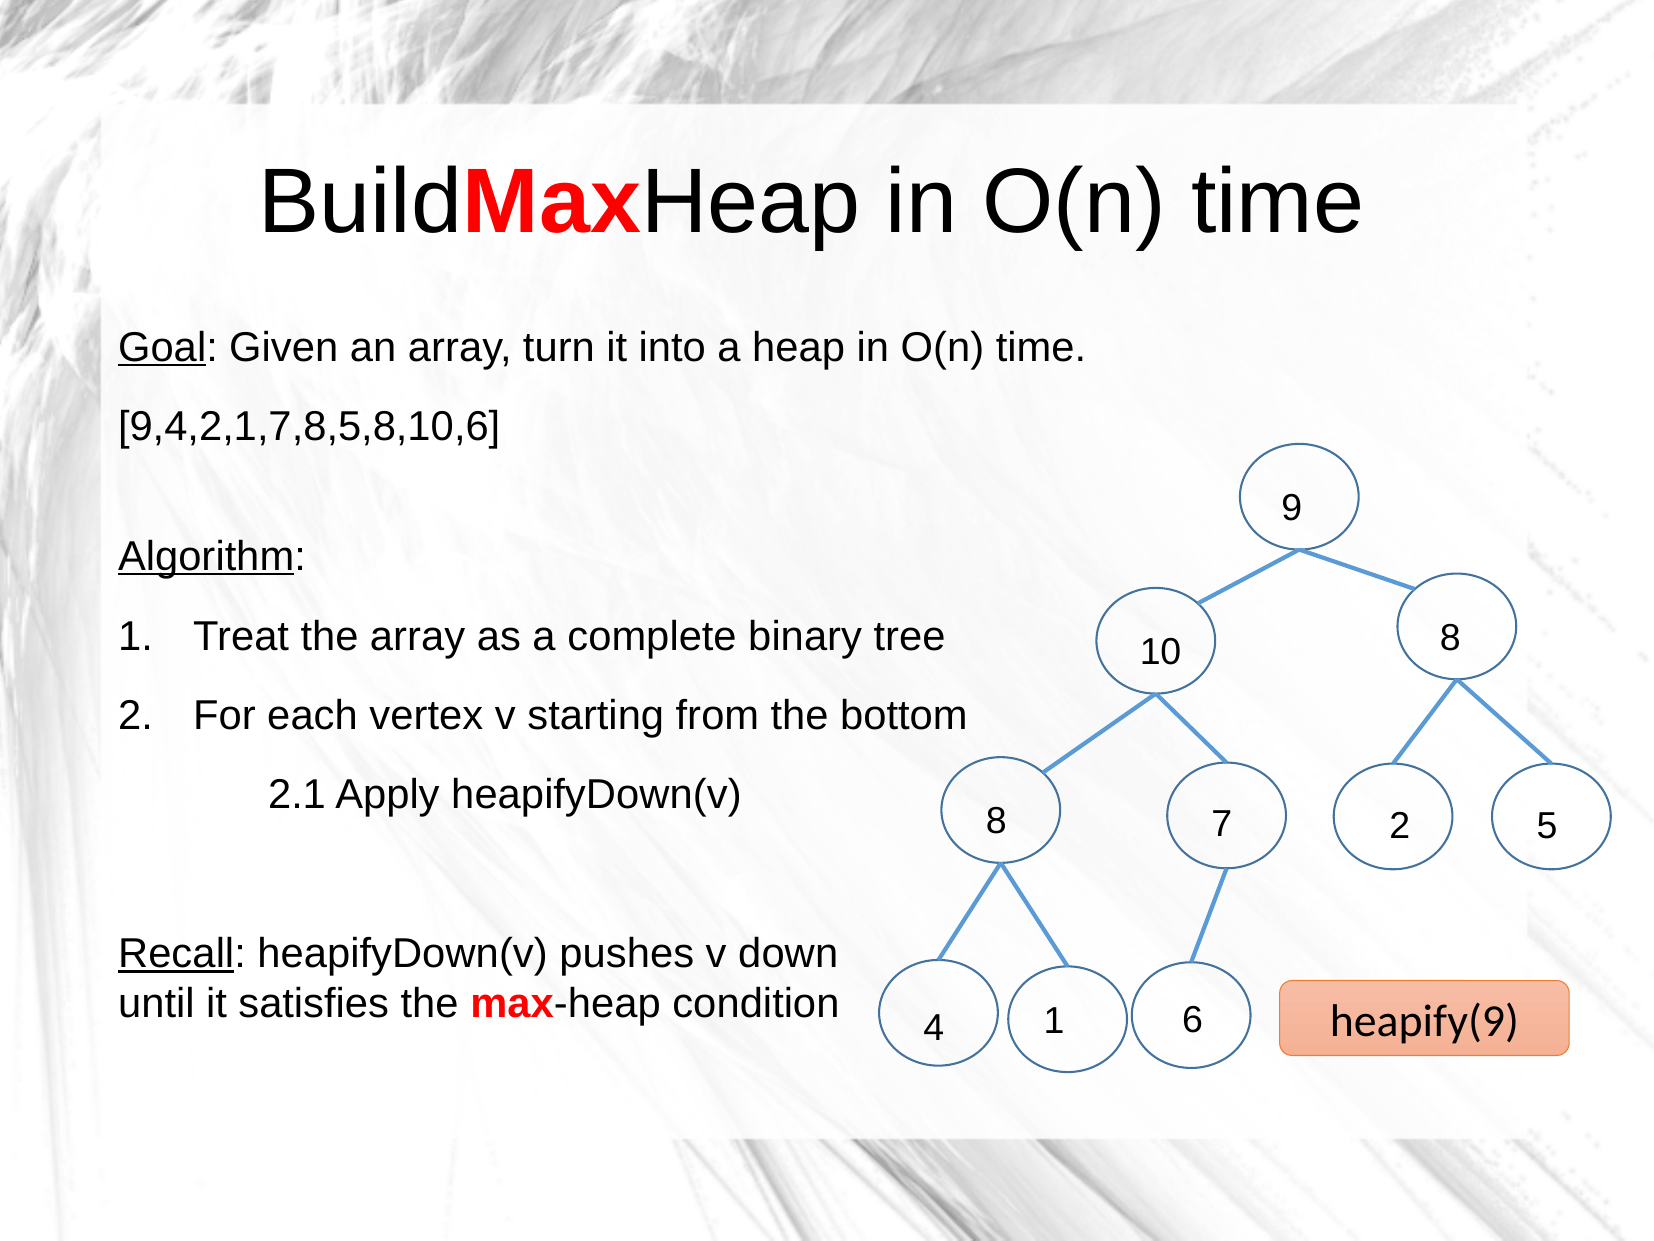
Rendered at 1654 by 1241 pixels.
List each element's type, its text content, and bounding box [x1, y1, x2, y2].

text_box 5 [1521, 793, 1617, 854]
text_box 8 [1424, 605, 1485, 665]
picture [0, 0, 1654, 1241]
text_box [1197, 549, 1300, 604]
text_box 8 [971, 788, 1071, 849]
text_box [1490, 762, 1606, 871]
text_box 2 [1374, 793, 1434, 853]
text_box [1191, 868, 1227, 963]
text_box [938, 862, 1001, 960]
text_box 6 [1167, 987, 1227, 1048]
text_box [1332, 762, 1454, 871]
text_box 10 [1125, 619, 1220, 680]
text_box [1155, 693, 1227, 763]
text_box 9 [1266, 475, 1326, 536]
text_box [1042, 693, 1156, 773]
text_box heapify(9) [1279, 979, 1570, 1057]
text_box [1457, 679, 1552, 764]
list Goal: Given an array, turn it into a heap in O(n) time. [9,4,2,1,7,8,5,8,10,6] Algorithm: Treat the array as a complete binary tree For each vertex v starting from the bottom 2.1 Apply heapifyDown(v) Recall: heapifyDown(v) pushes v down until it satisfies the max-heap condition [118, 319, 1571, 1102]
text_box [1130, 961, 1252, 1069]
text_box 7 [1196, 791, 1256, 852]
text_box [1392, 679, 1457, 764]
text_box 4 [908, 995, 968, 1056]
title BuildMaxHeap in O(n) time [118, 112, 1506, 281]
text_box [1095, 586, 1212, 693]
text_box [1238, 442, 1360, 549]
text_box 1 [1029, 989, 1115, 1049]
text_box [1000, 862, 1068, 967]
text_box [878, 958, 999, 1067]
text_box [940, 756, 1056, 862]
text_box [1300, 549, 1415, 589]
text_box [1166, 761, 1288, 870]
text_box [1396, 572, 1518, 679]
text_box [1007, 965, 1129, 1074]
